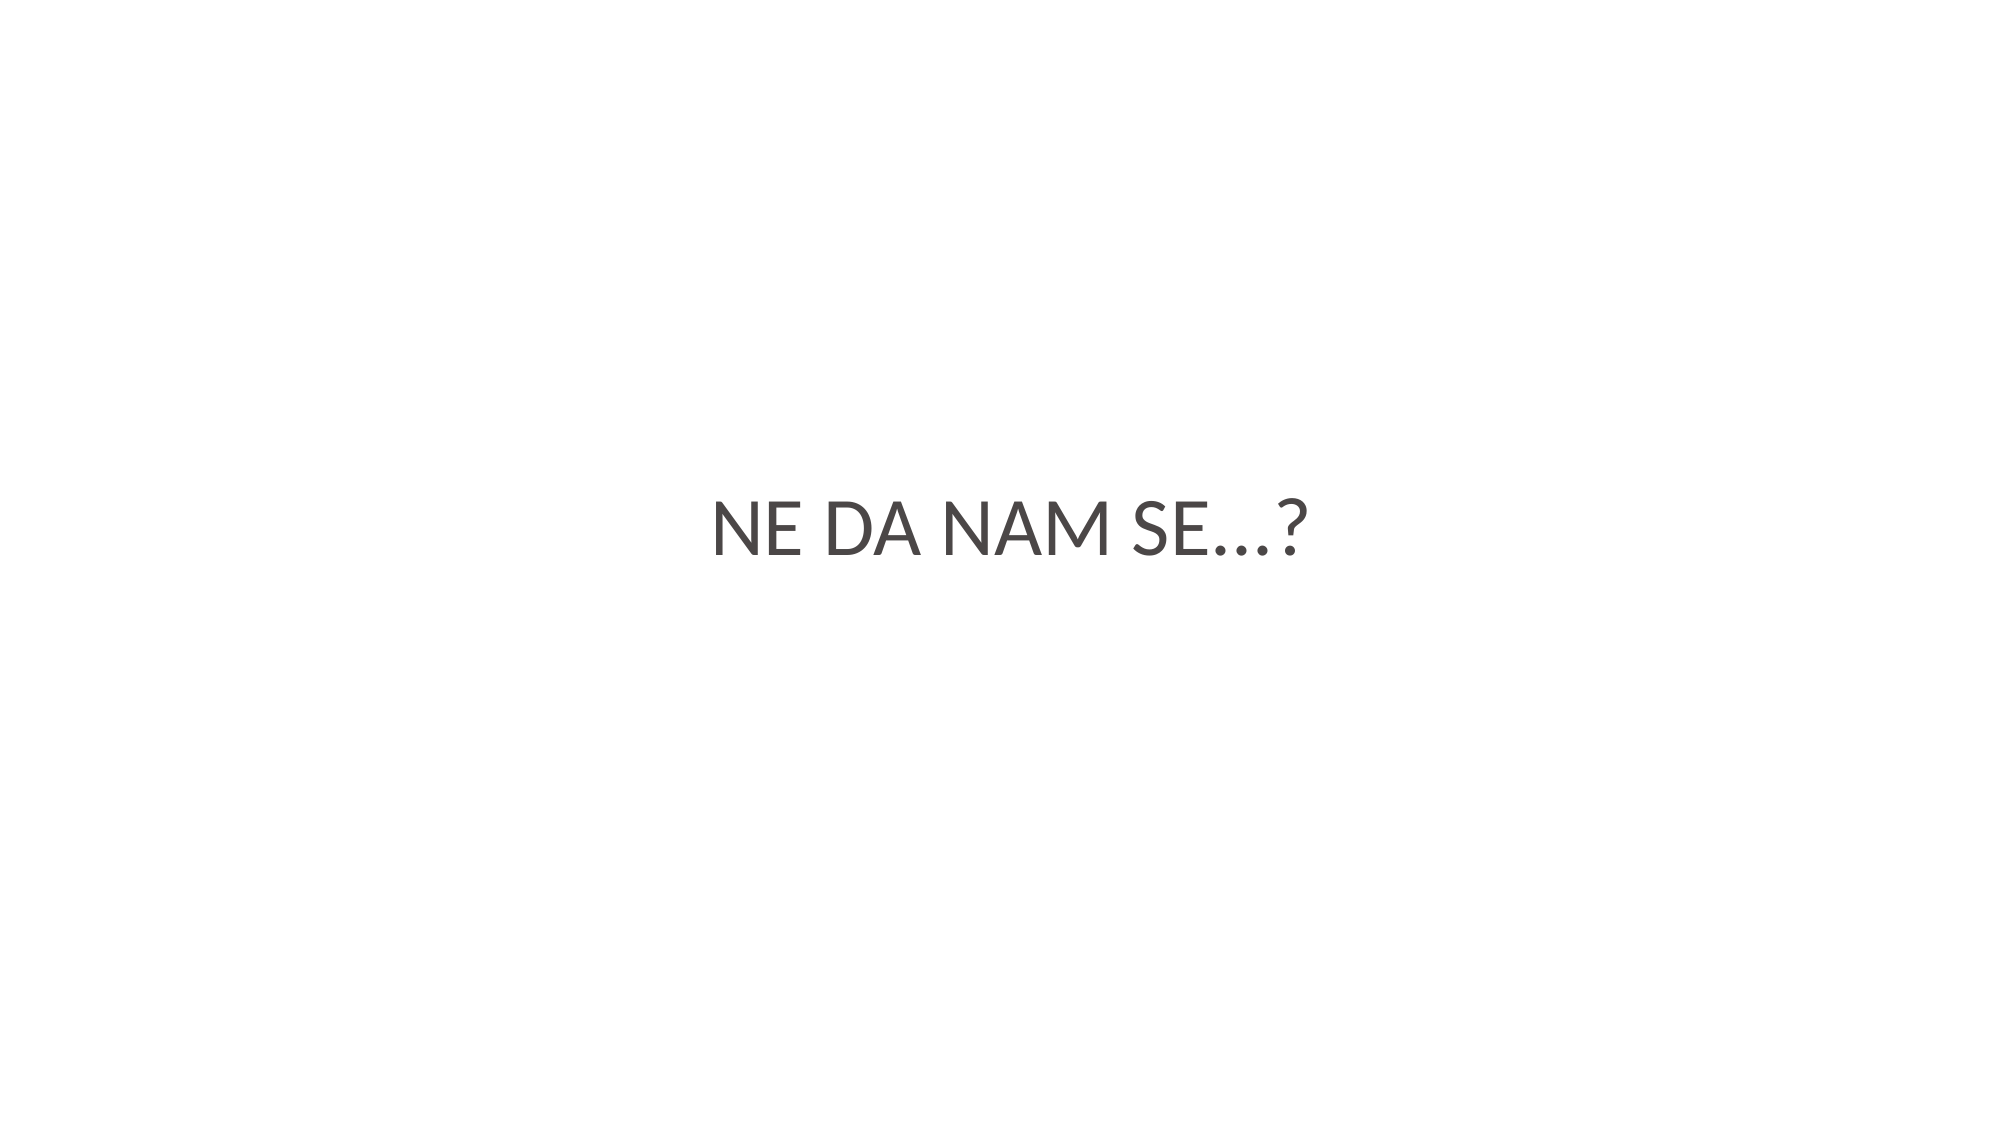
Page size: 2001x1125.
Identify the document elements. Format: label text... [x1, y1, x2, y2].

text_box NE DA NAM SE...? [69, 415, 1954, 580]
